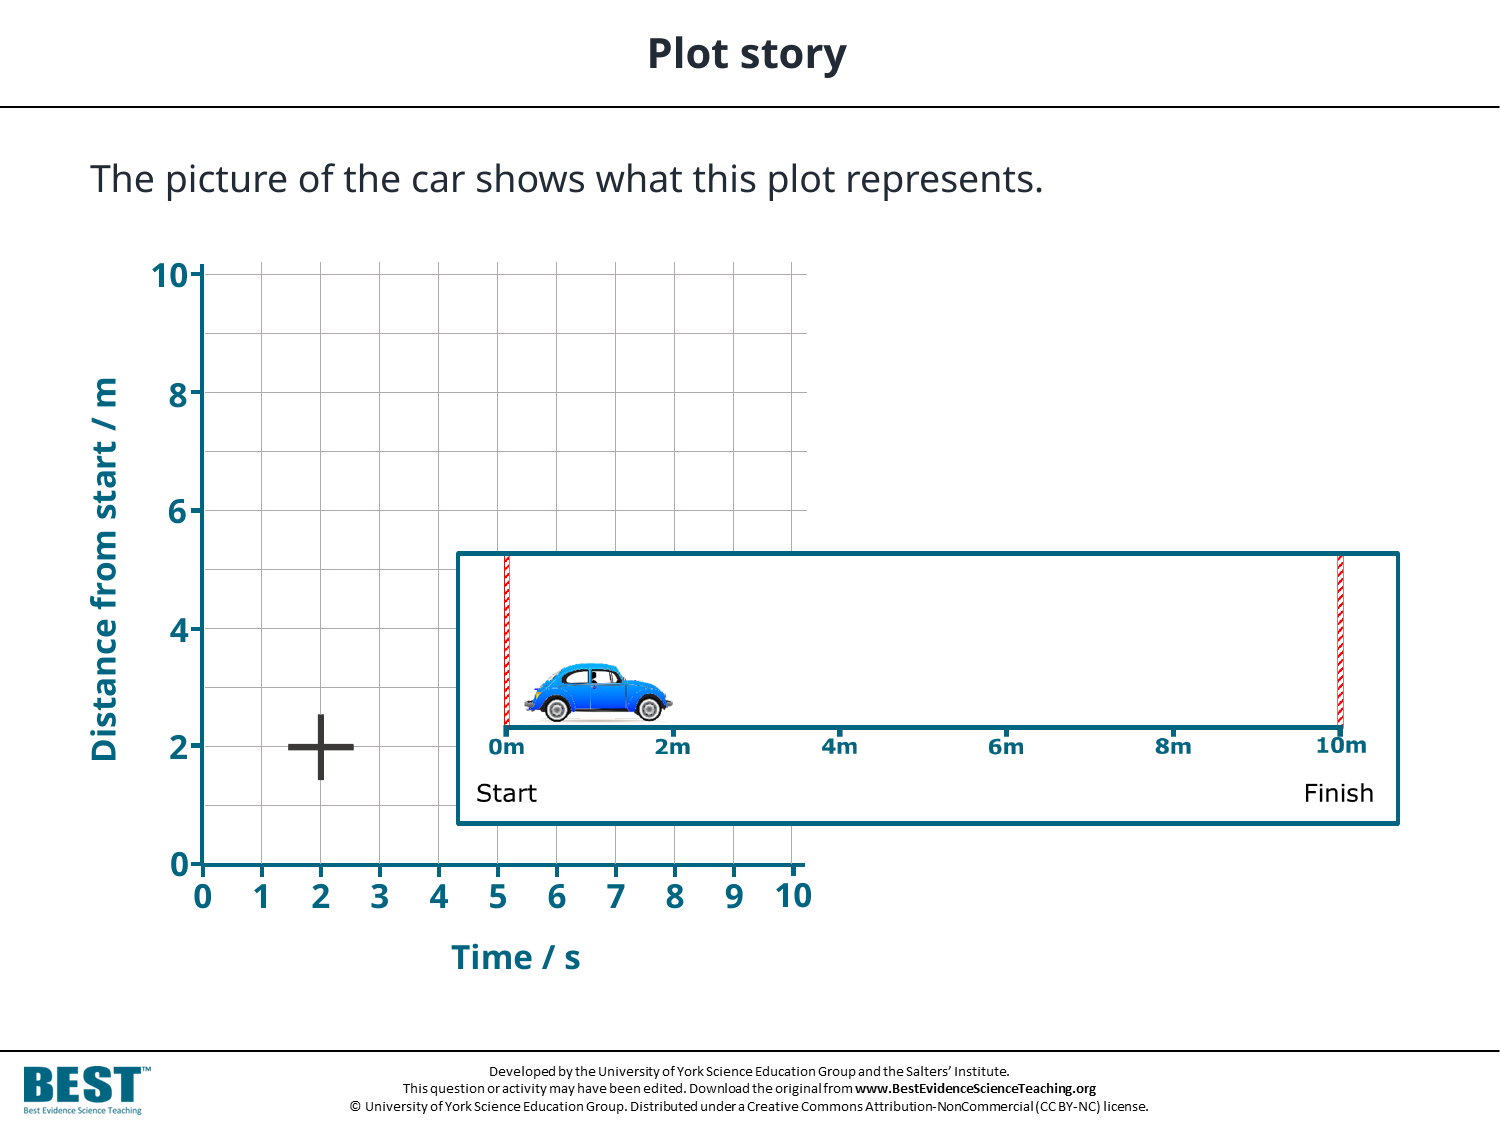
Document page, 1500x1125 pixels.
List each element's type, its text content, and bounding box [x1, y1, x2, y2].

text_box Plot story [23, 4, 1471, 99]
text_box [74, 246, 837, 985]
picture [0, 106, 1500, 1125]
